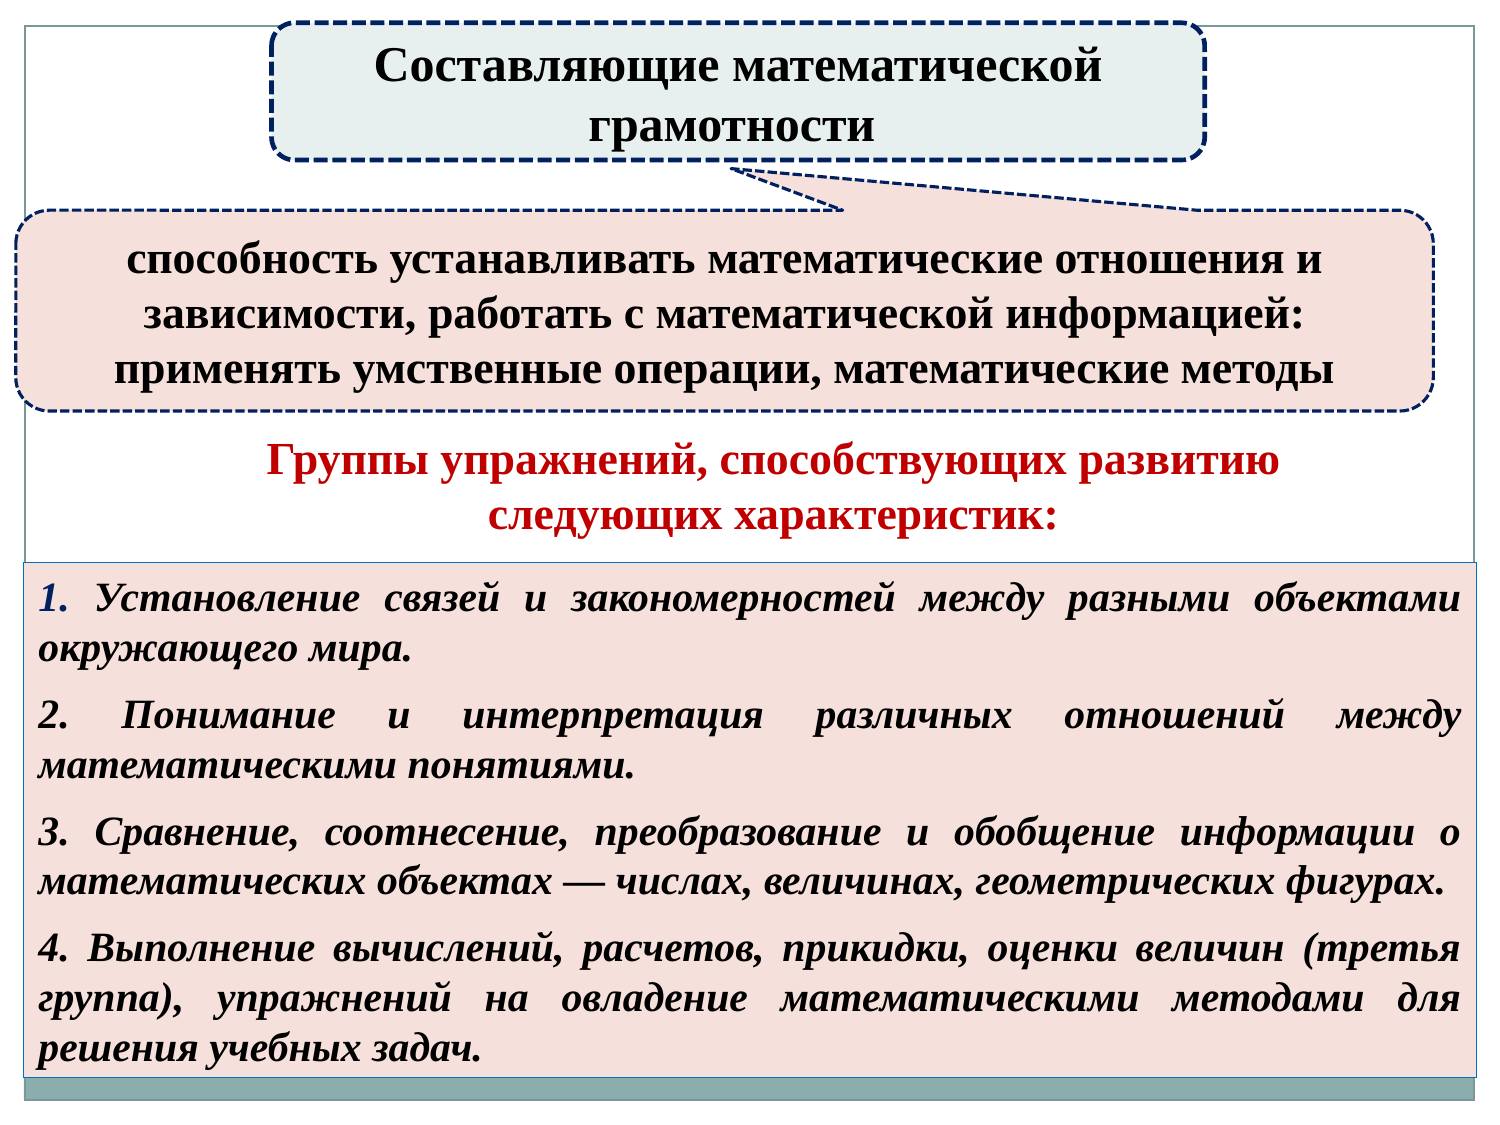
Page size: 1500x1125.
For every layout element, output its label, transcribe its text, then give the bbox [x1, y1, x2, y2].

text_box Составляющие математической грамотности [270, 21, 1206, 161]
text_box Группы упражнений, способствующих развитию следующих характеристик: [171, 421, 1376, 546]
text_box 1. Установление связей и закономерностей между разными объектами окружающего мира. 2. Понимание и интерпретация различных отношений между математическими понятиями. 3. Сравнение, соотнесение, преобразование и обобщение информации о математических объектах — числах, величинах, геометрических фигурах. 4. Выполнение вычислений, расчетов, прикидки, оценки величин (третья группа), упражнений на овладение математическими методами для решения учебных задач. [23, 562, 1477, 1078]
text_box способность устанавливать математические отношения и зависимости, работать с математической информацией: применять умственные операции, математические методы [14, 167, 1435, 412]
